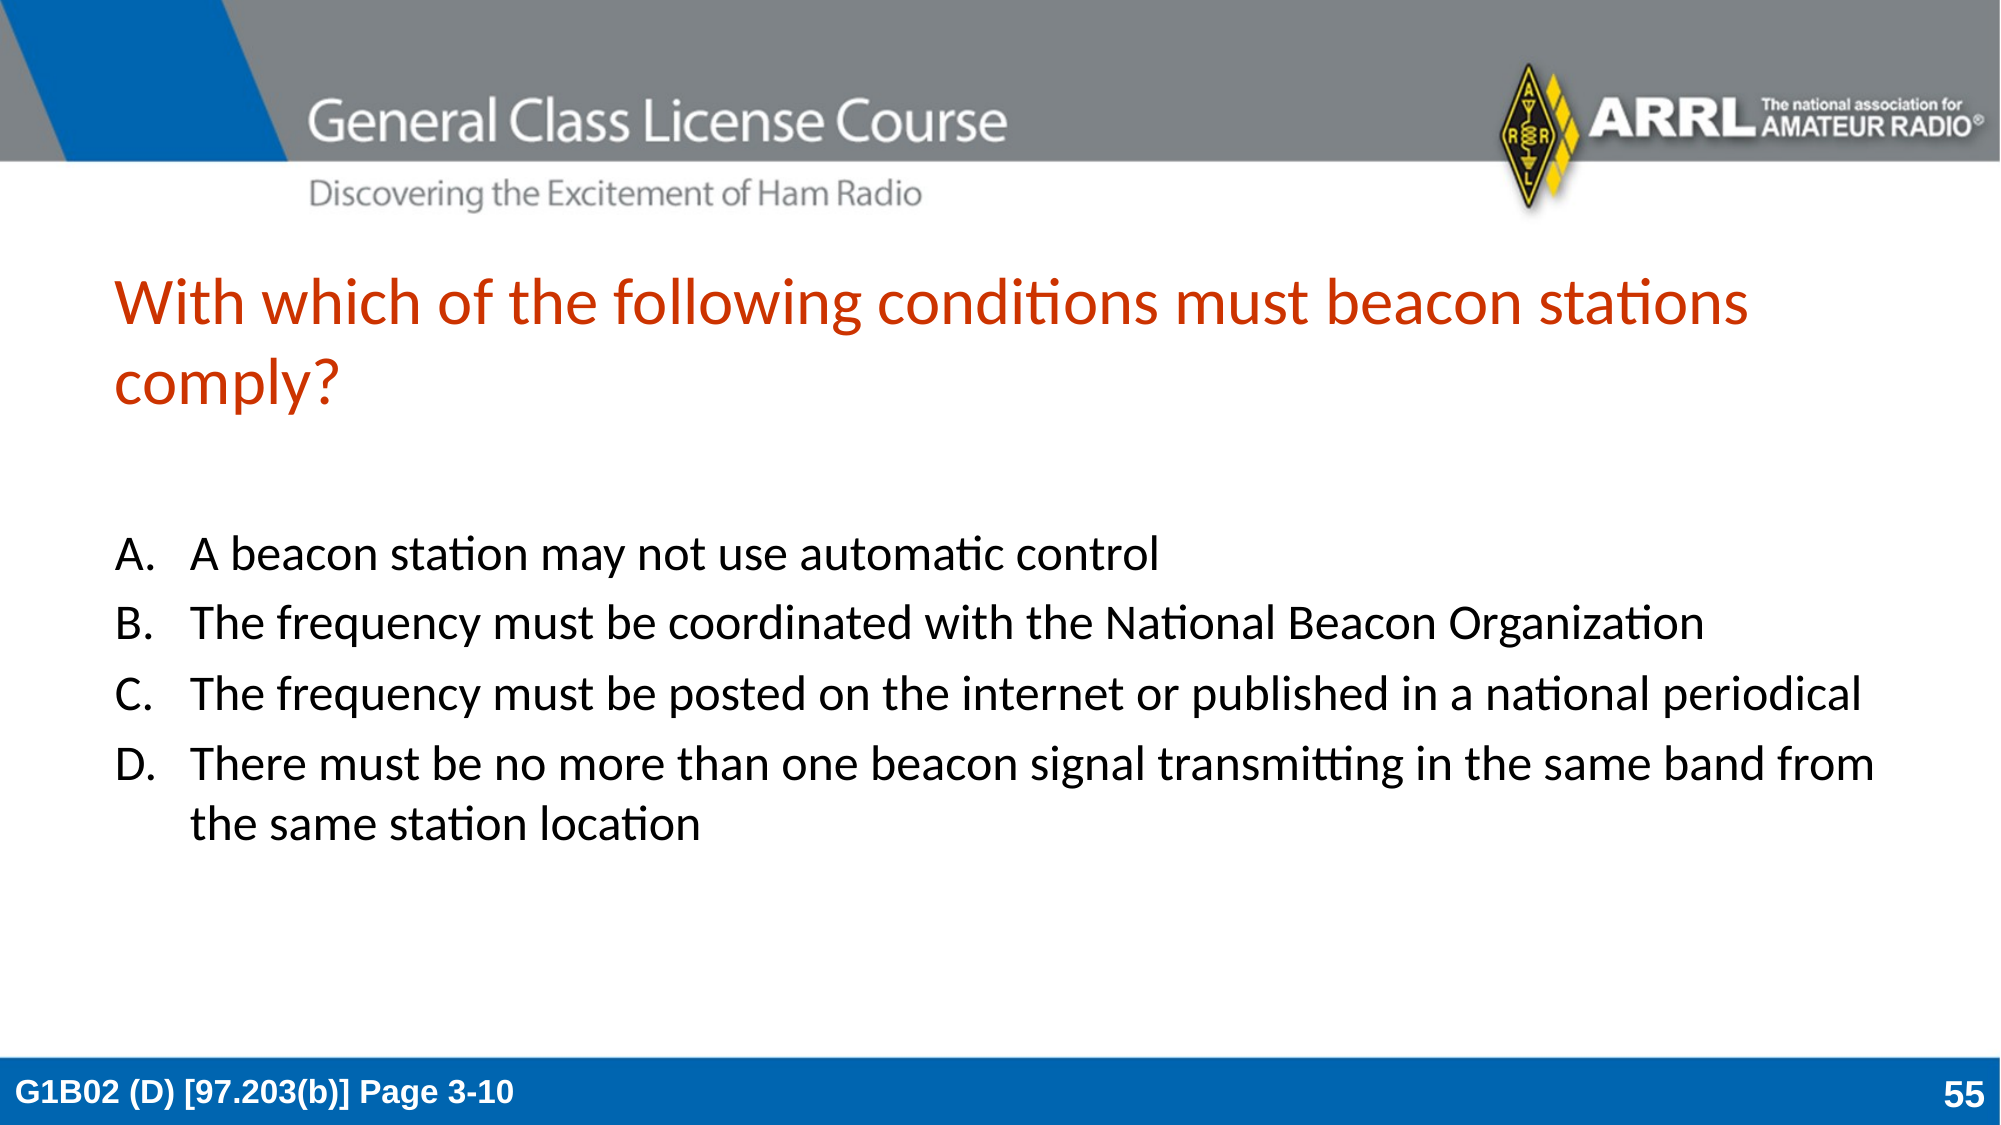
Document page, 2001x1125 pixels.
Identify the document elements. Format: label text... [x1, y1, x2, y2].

list A beacon station may not use automatic control The frequency must be coordinated with the National Beacon Organization The frequency must be posted on the internet or published in a national periodical There must be no more than one beacon signal transmitting in the same band from the same station location [99, 512, 1900, 1005]
text_box 55 [1875, 1062, 2000, 1123]
text_box G1B02 (D) [97.203(b)] Page 3-10 [0, 1062, 1313, 1118]
title With which of the following conditions must beacon stations comply? [99, 249, 1900, 388]
picture [0, 0, 2001, 1125]
